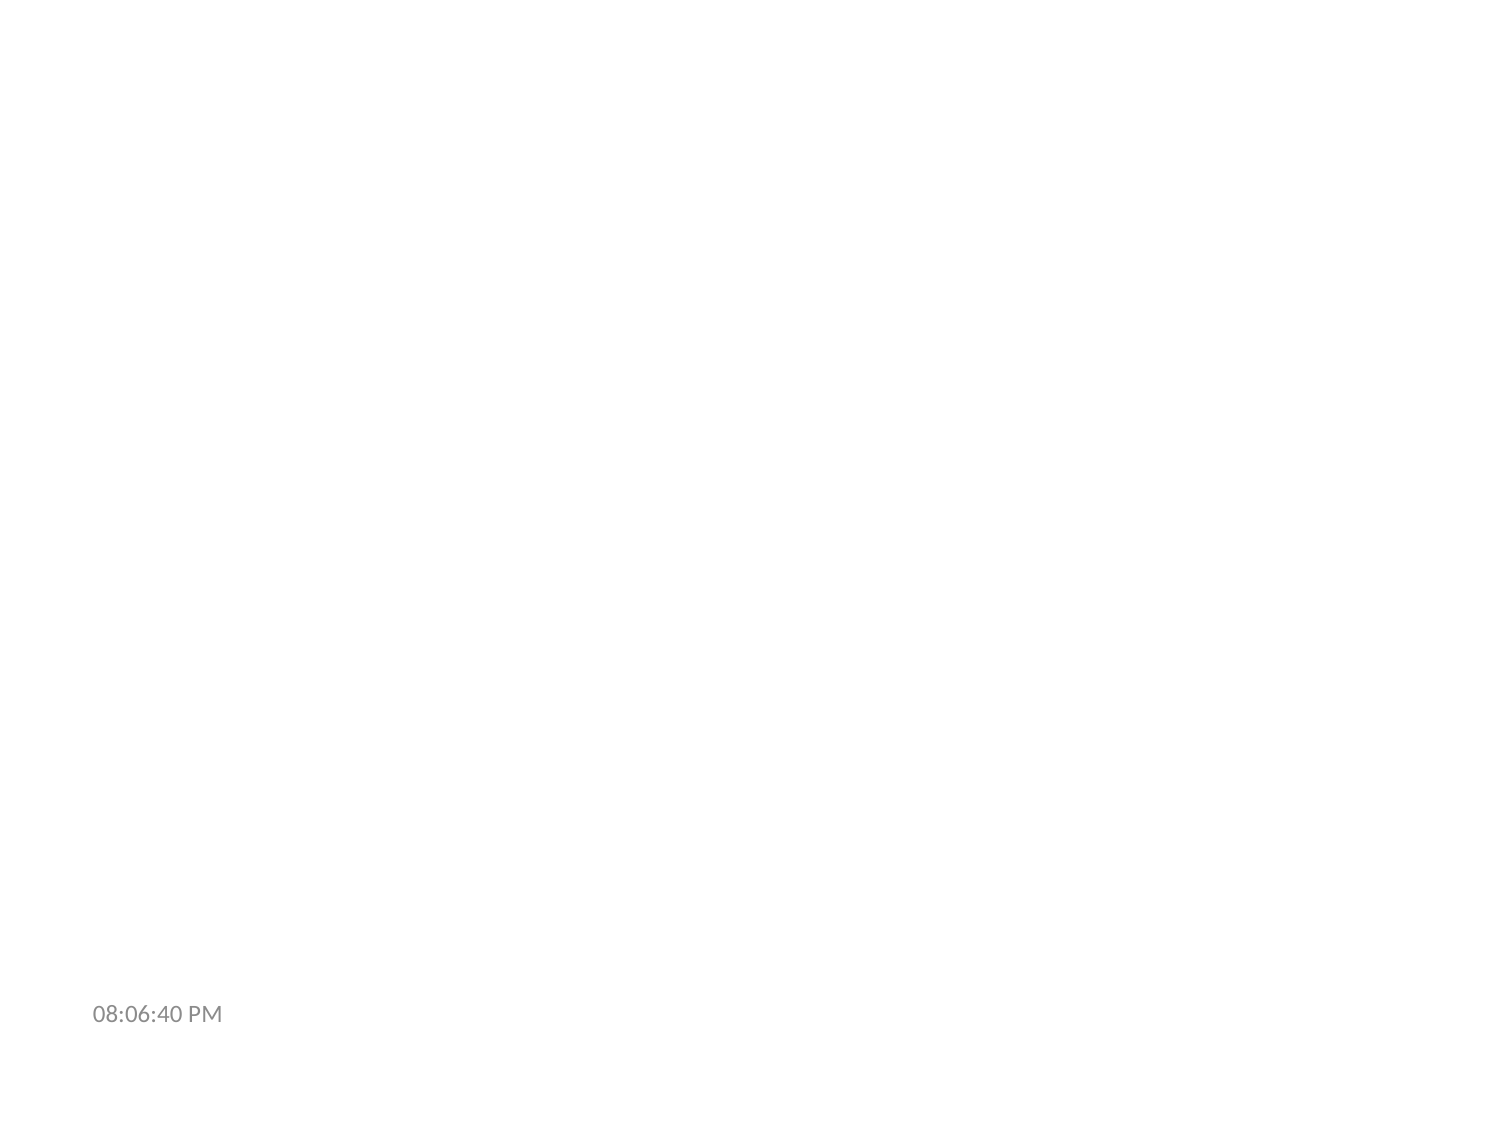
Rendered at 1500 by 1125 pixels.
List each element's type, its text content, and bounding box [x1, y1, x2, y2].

text_box 3:35:09 PM [77, 982, 428, 1043]
